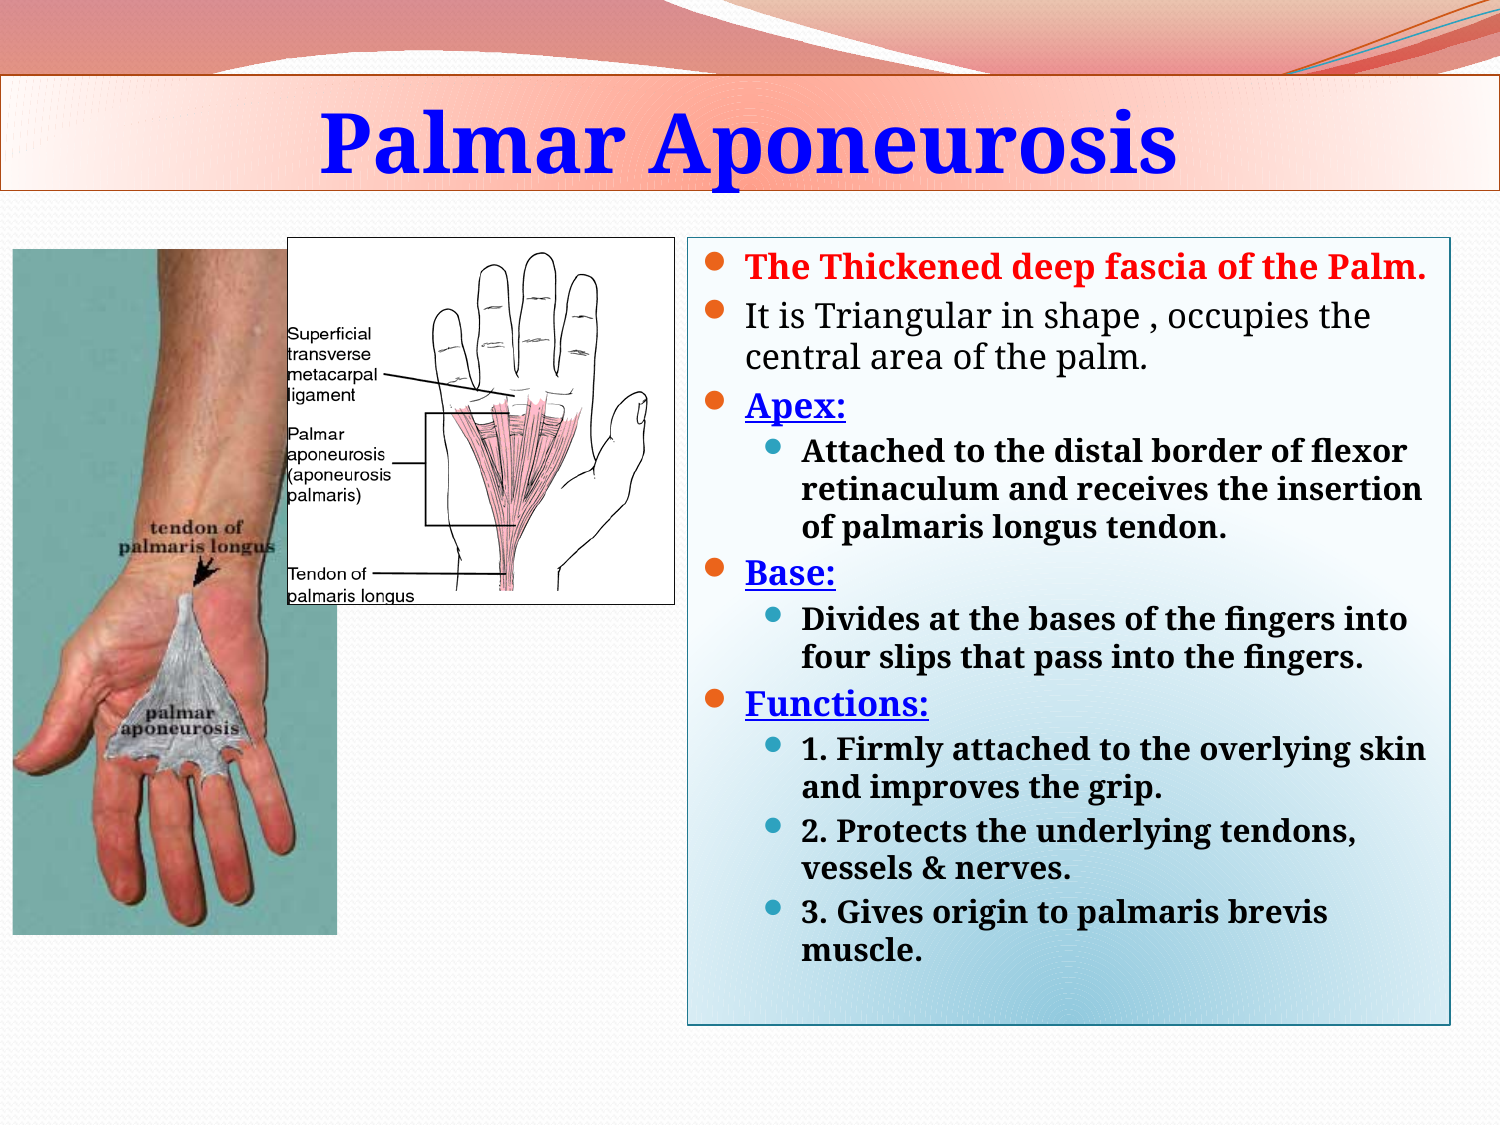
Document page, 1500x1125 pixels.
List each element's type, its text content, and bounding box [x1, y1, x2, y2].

list The Thickened deep fascia of the Palm. It is Triangular in shape , occupies the central area of the palm. Apex: Attached to the distal border of flexor retinaculum and receives the insertion of palmaris longus tendon. Base: Divides at the bases of the fingers into four slips that pass into the fingers. Functions: 1. Firmly attached to the overlying skin and improves the grip. 2. Protects the underlying tendons, vessels & nerves. 3. Gives origin to palmaris brevis muscle. [687, 237, 1451, 1026]
picture [12, 249, 338, 935]
picture [287, 237, 676, 605]
title Palmar Aponeurosis [0, 74, 1500, 191]
